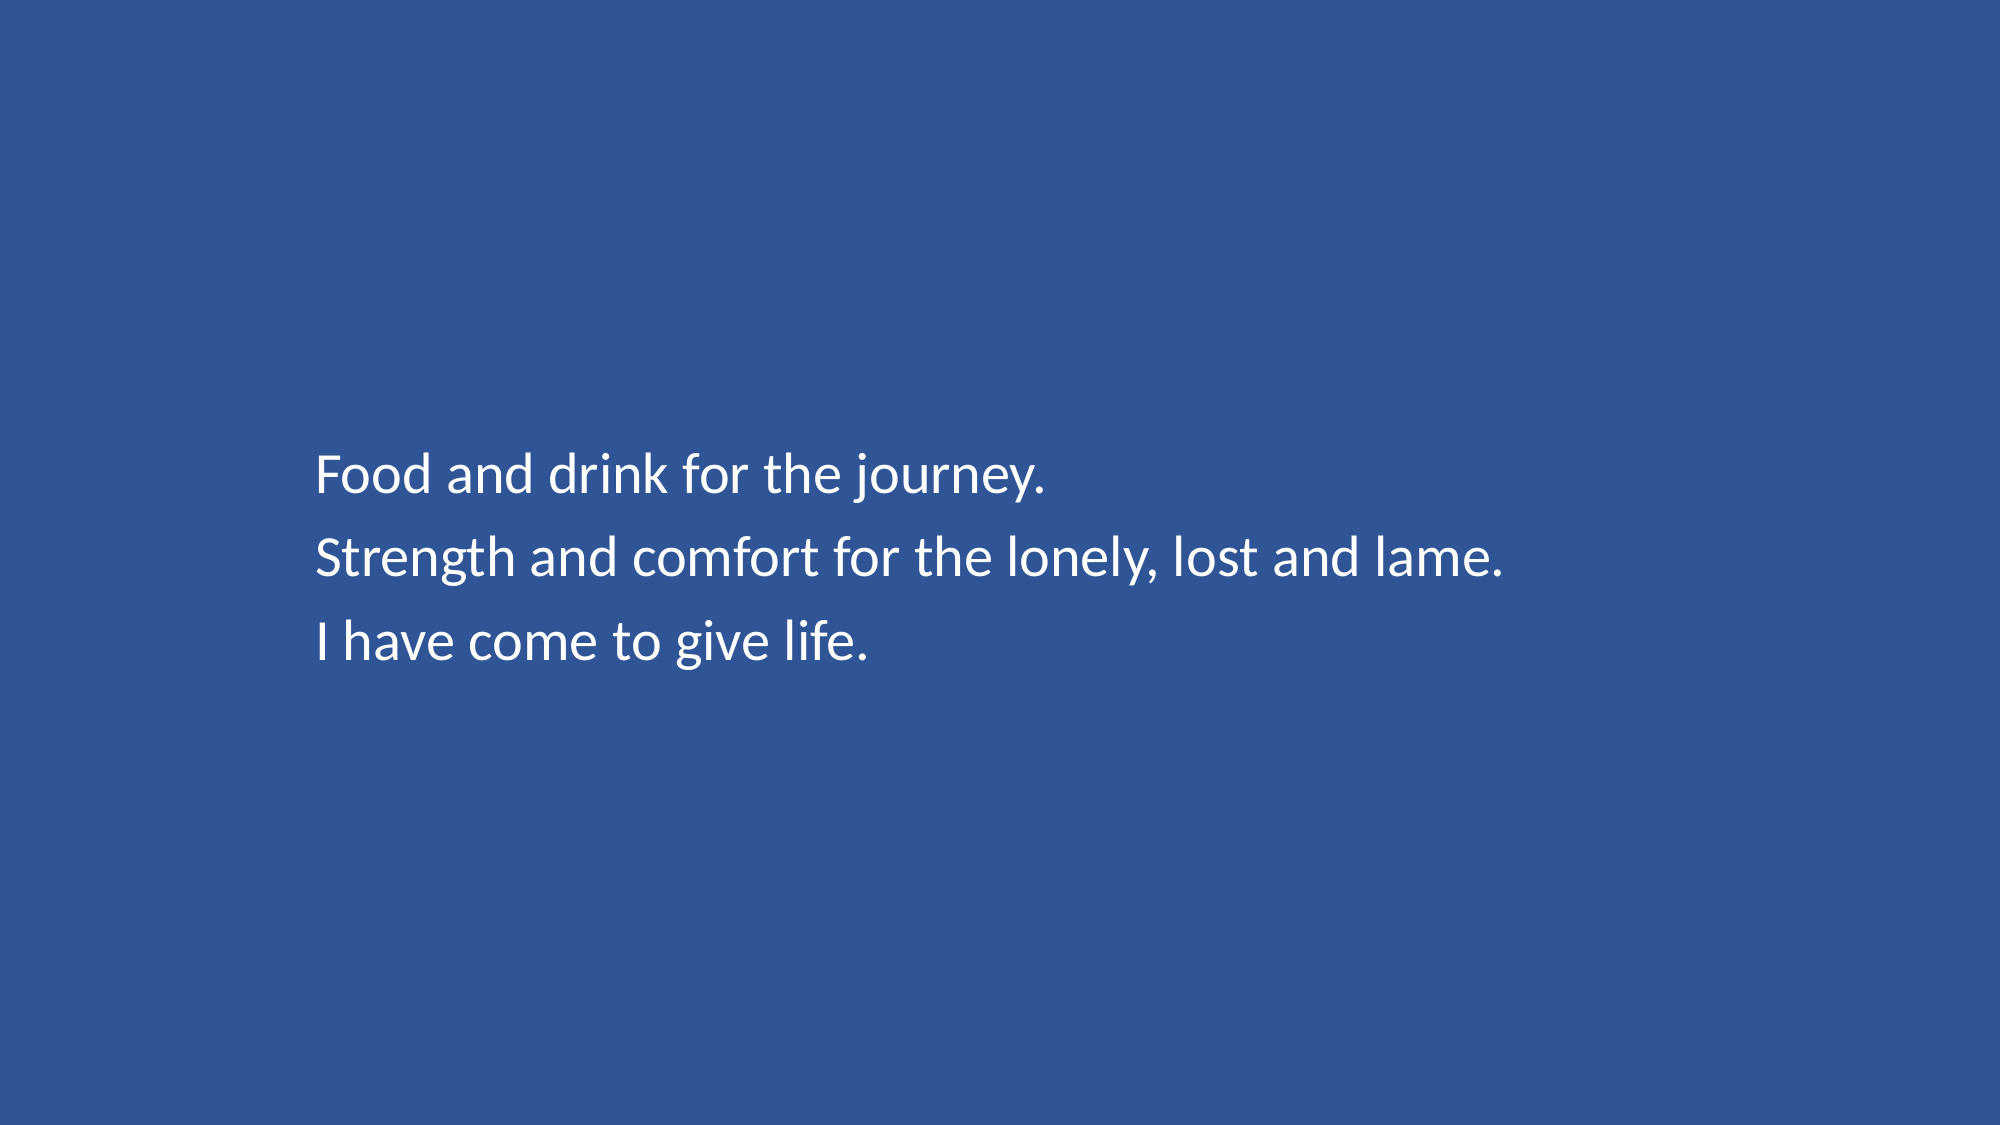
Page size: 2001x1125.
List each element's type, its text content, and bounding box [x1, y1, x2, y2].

list Food and drink for the journey. Strength and comfort for the lonely, lost and lame. I have come to give life. [300, 435, 1700, 690]
